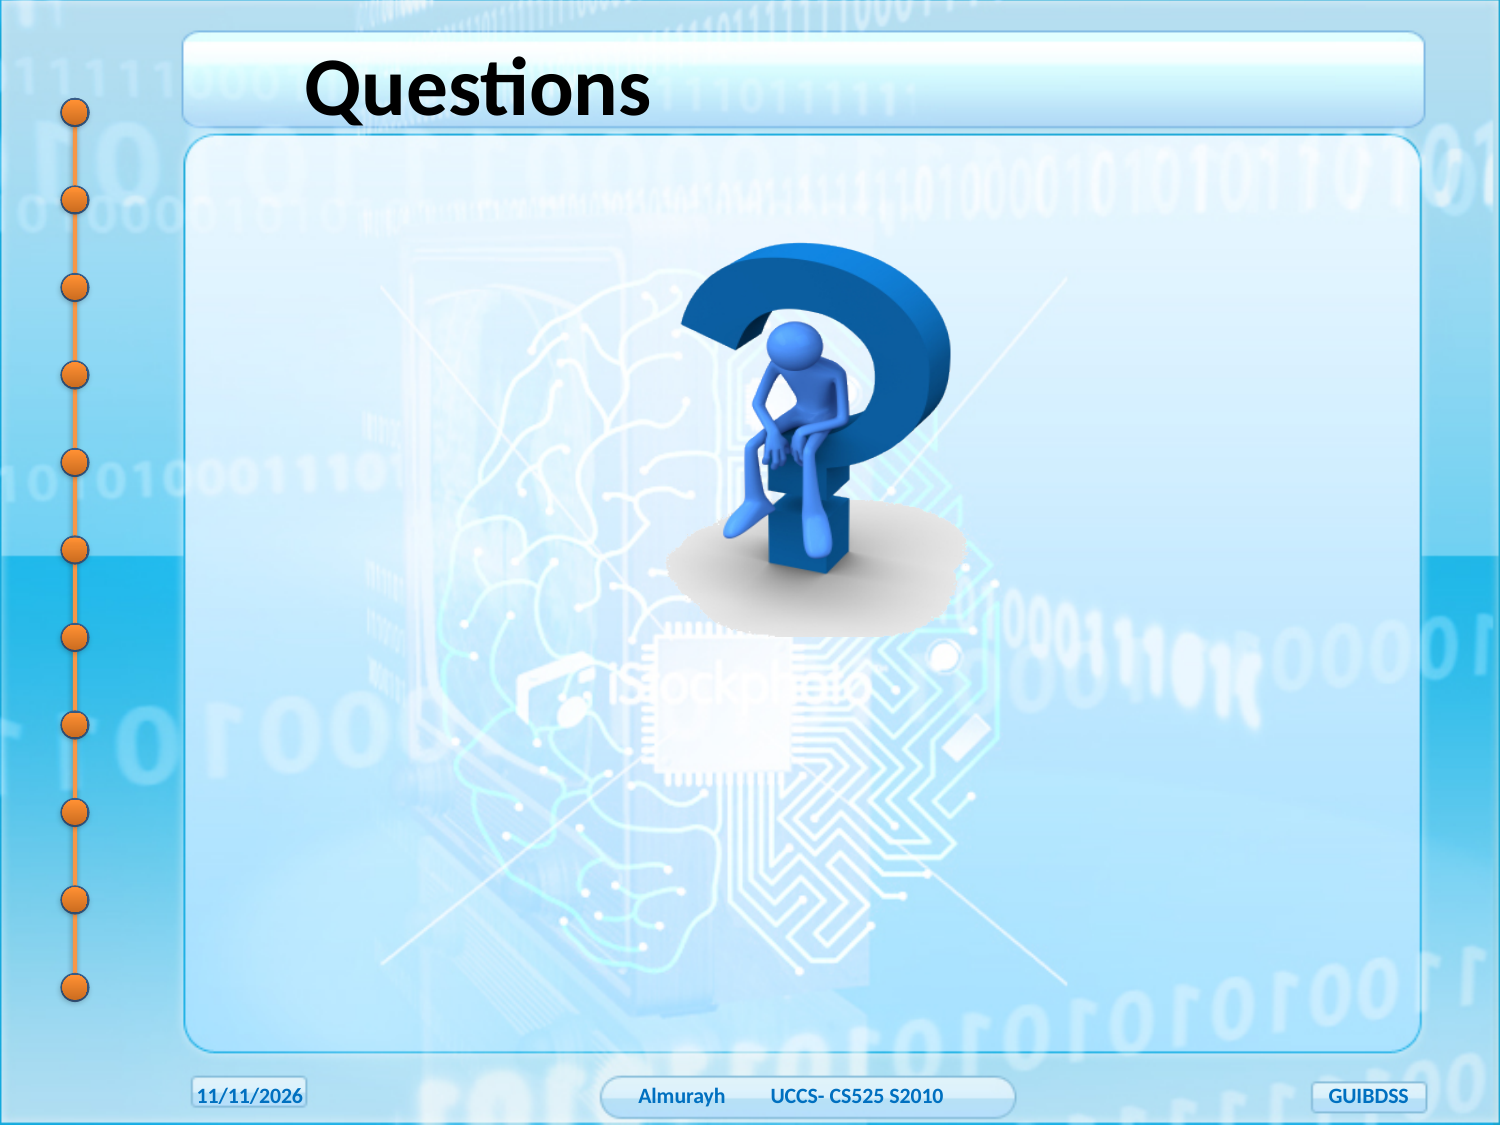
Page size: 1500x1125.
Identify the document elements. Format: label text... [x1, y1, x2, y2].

text_box [61, 449, 89, 476]
text_box GUIBDSS [1299, 1065, 1438, 1125]
text_box Questions [290, 24, 668, 140]
picture [0, 0, 1500, 1125]
text_box Almurayh UCCS- CS525 S2010 [574, 1065, 1013, 1125]
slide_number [174, 1065, 325, 1125]
text_box [61, 624, 89, 651]
text_box [65, 559, 85, 564]
text_box [61, 886, 89, 914]
text_box [61, 274, 89, 301]
text_box [61, 974, 89, 1001]
text_box [61, 99, 89, 126]
text_box [63, 536, 87, 543]
text_box [61, 361, 89, 389]
text_box [61, 711, 89, 739]
text_box [61, 186, 89, 214]
picture [0, 545, 60, 549]
text_box [61, 799, 89, 826]
